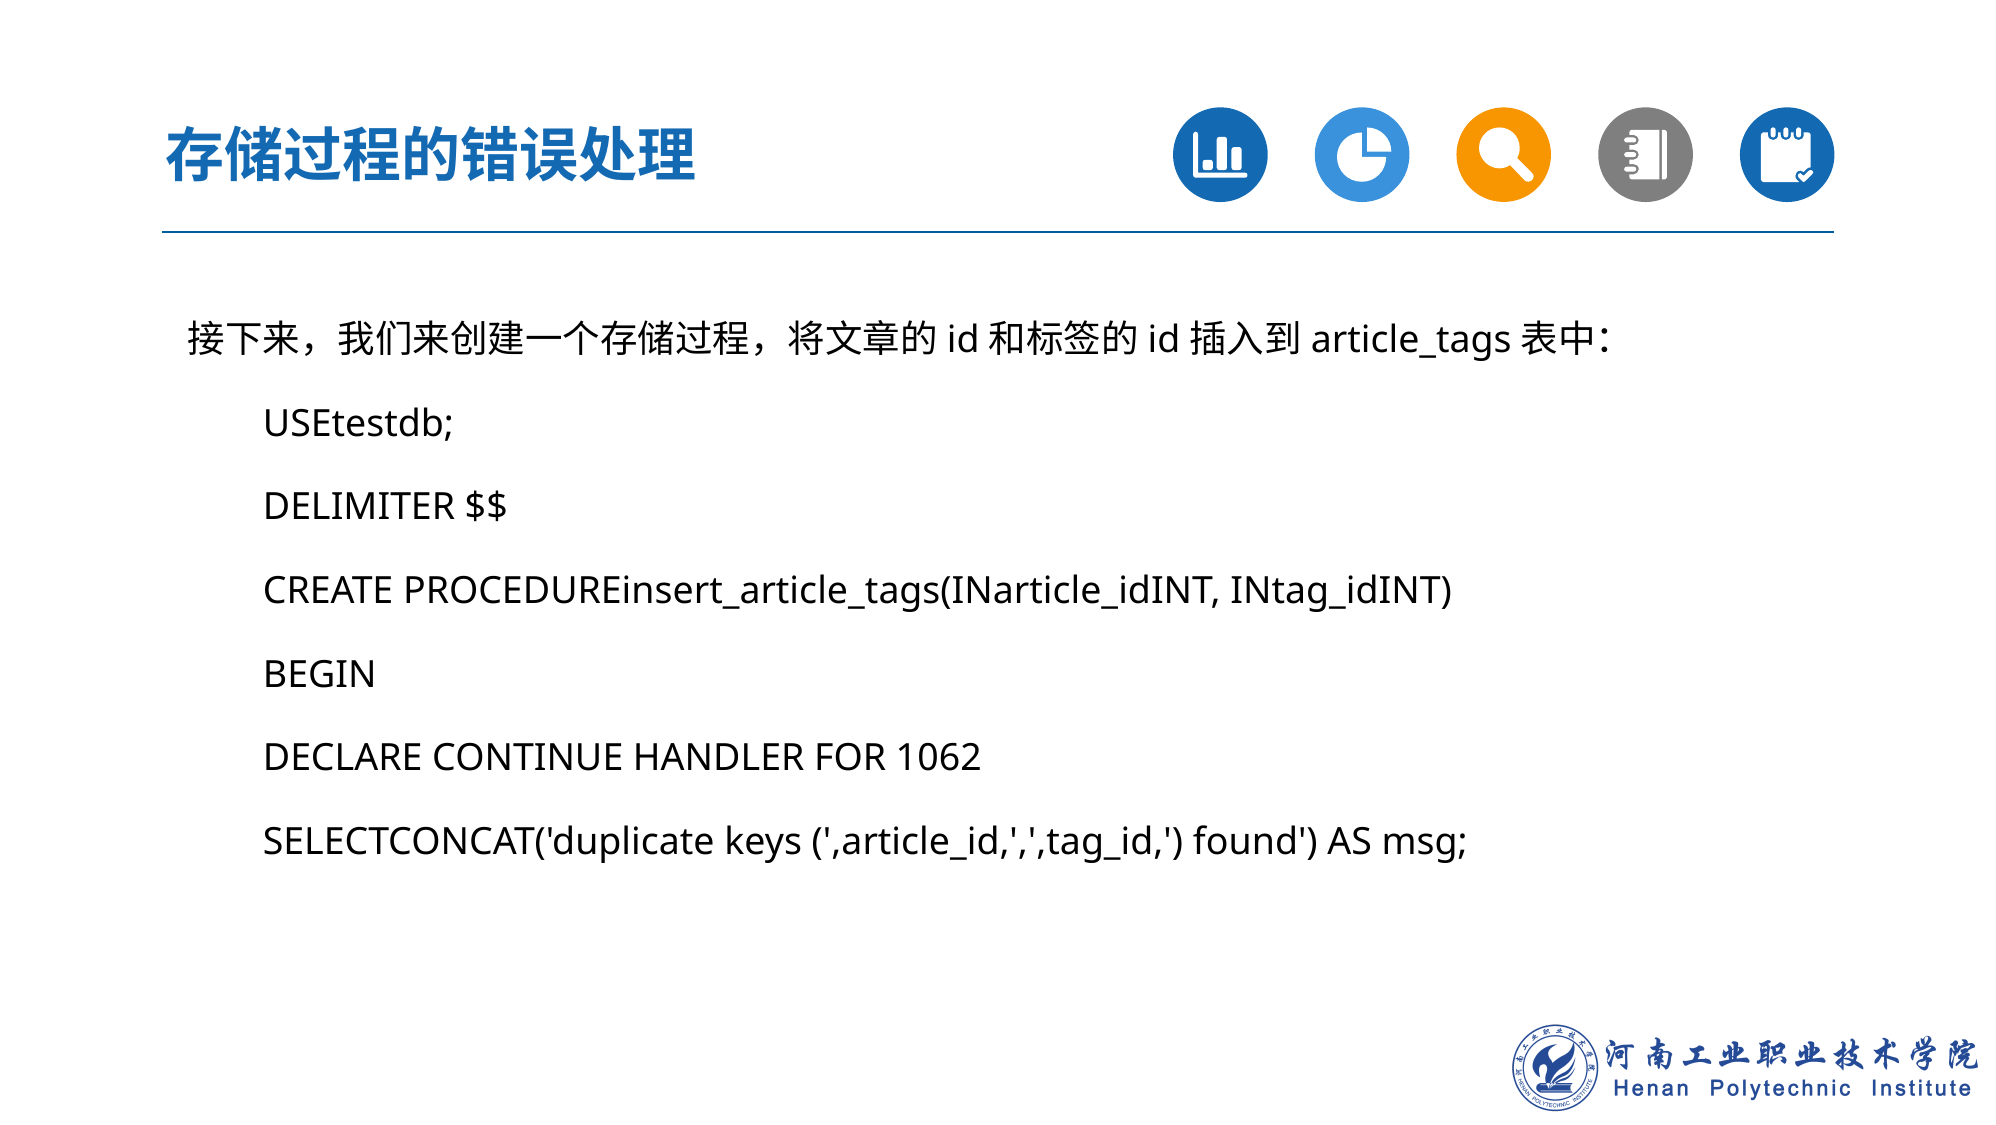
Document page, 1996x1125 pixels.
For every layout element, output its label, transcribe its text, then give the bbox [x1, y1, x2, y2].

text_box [1739, 107, 1835, 203]
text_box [1456, 107, 1552, 203]
text_box 存储过程的错误处理 [110, 93, 752, 203]
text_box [1314, 107, 1410, 203]
picture [1493, 1020, 1984, 1118]
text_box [1598, 107, 1694, 203]
text_box 接下来，我们来创建一个存储过程，将文章的id和标签的id插入到article_tags表中： USEtestdb; DELIMITER $$ CREATE PROCEDUREinsert_article_tags(INarticle_idINT, INtag_idINT) BEGIN DECLARE CONTINUE HANDLER FOR 1062 SELECTCONCAT('duplicate keys (',article_id,',',tag_id,') found') AS msg; [167, 255, 1825, 851]
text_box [1172, 107, 1268, 203]
